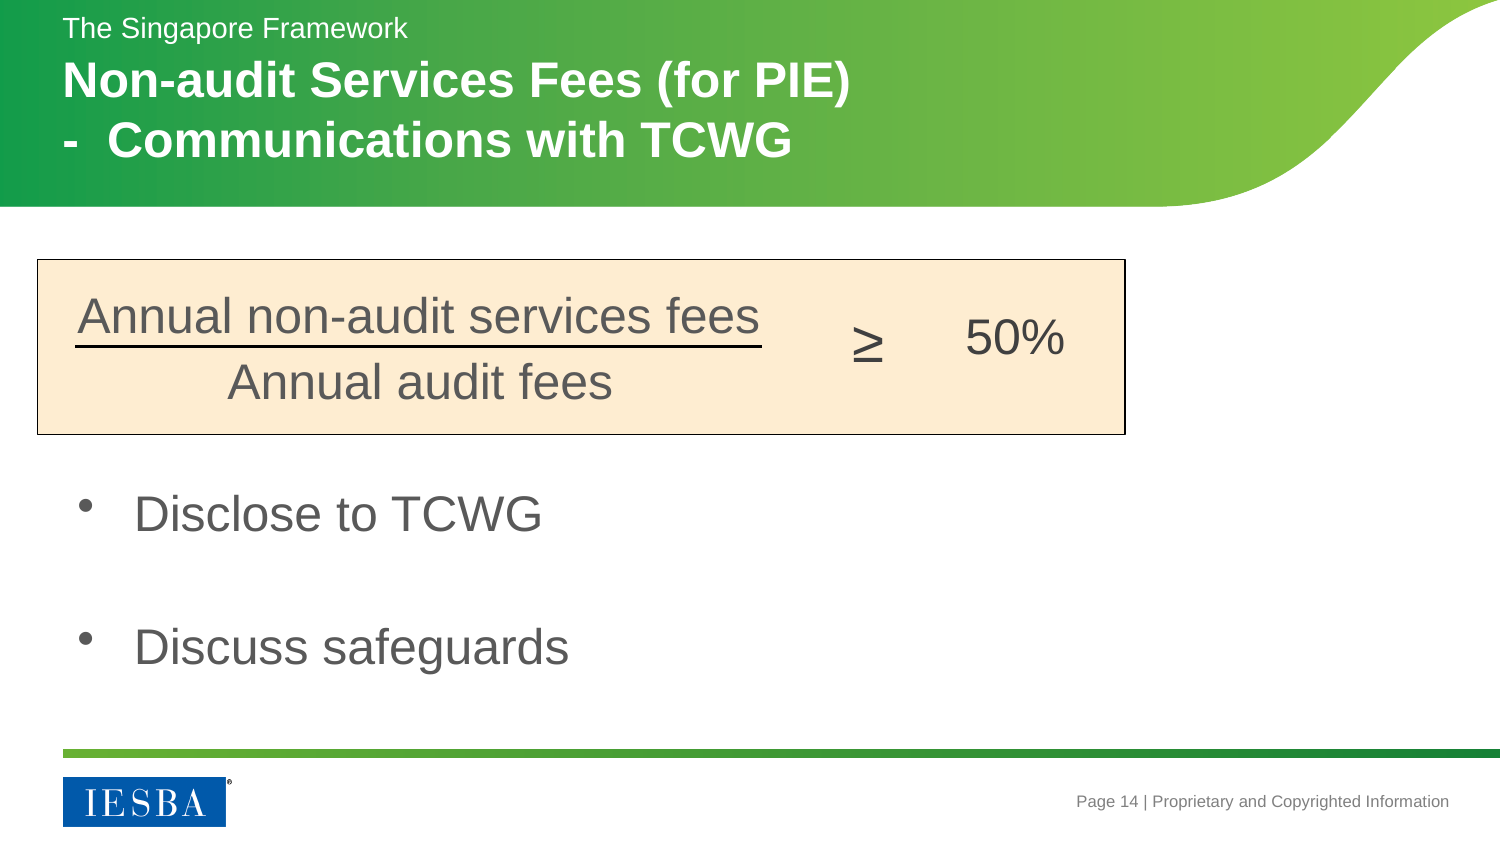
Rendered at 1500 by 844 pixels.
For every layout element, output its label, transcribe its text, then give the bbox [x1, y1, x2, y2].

title Non-audit Services Fees (for PIE) - Communications with TCWG [62, 75, 1300, 141]
subtitle The Singapore Framework [62, 9, 500, 38]
picture [0, 0, 1500, 207]
text_box 50% [950, 296, 1081, 372]
text_box ≥ [837, 296, 900, 382]
list Annual non-audit services fees Annual audit fees Disclose to TCWG Discuss safeguards [62, 209, 1450, 712]
text_box [37, 259, 62, 435]
picture [63, 777, 232, 827]
